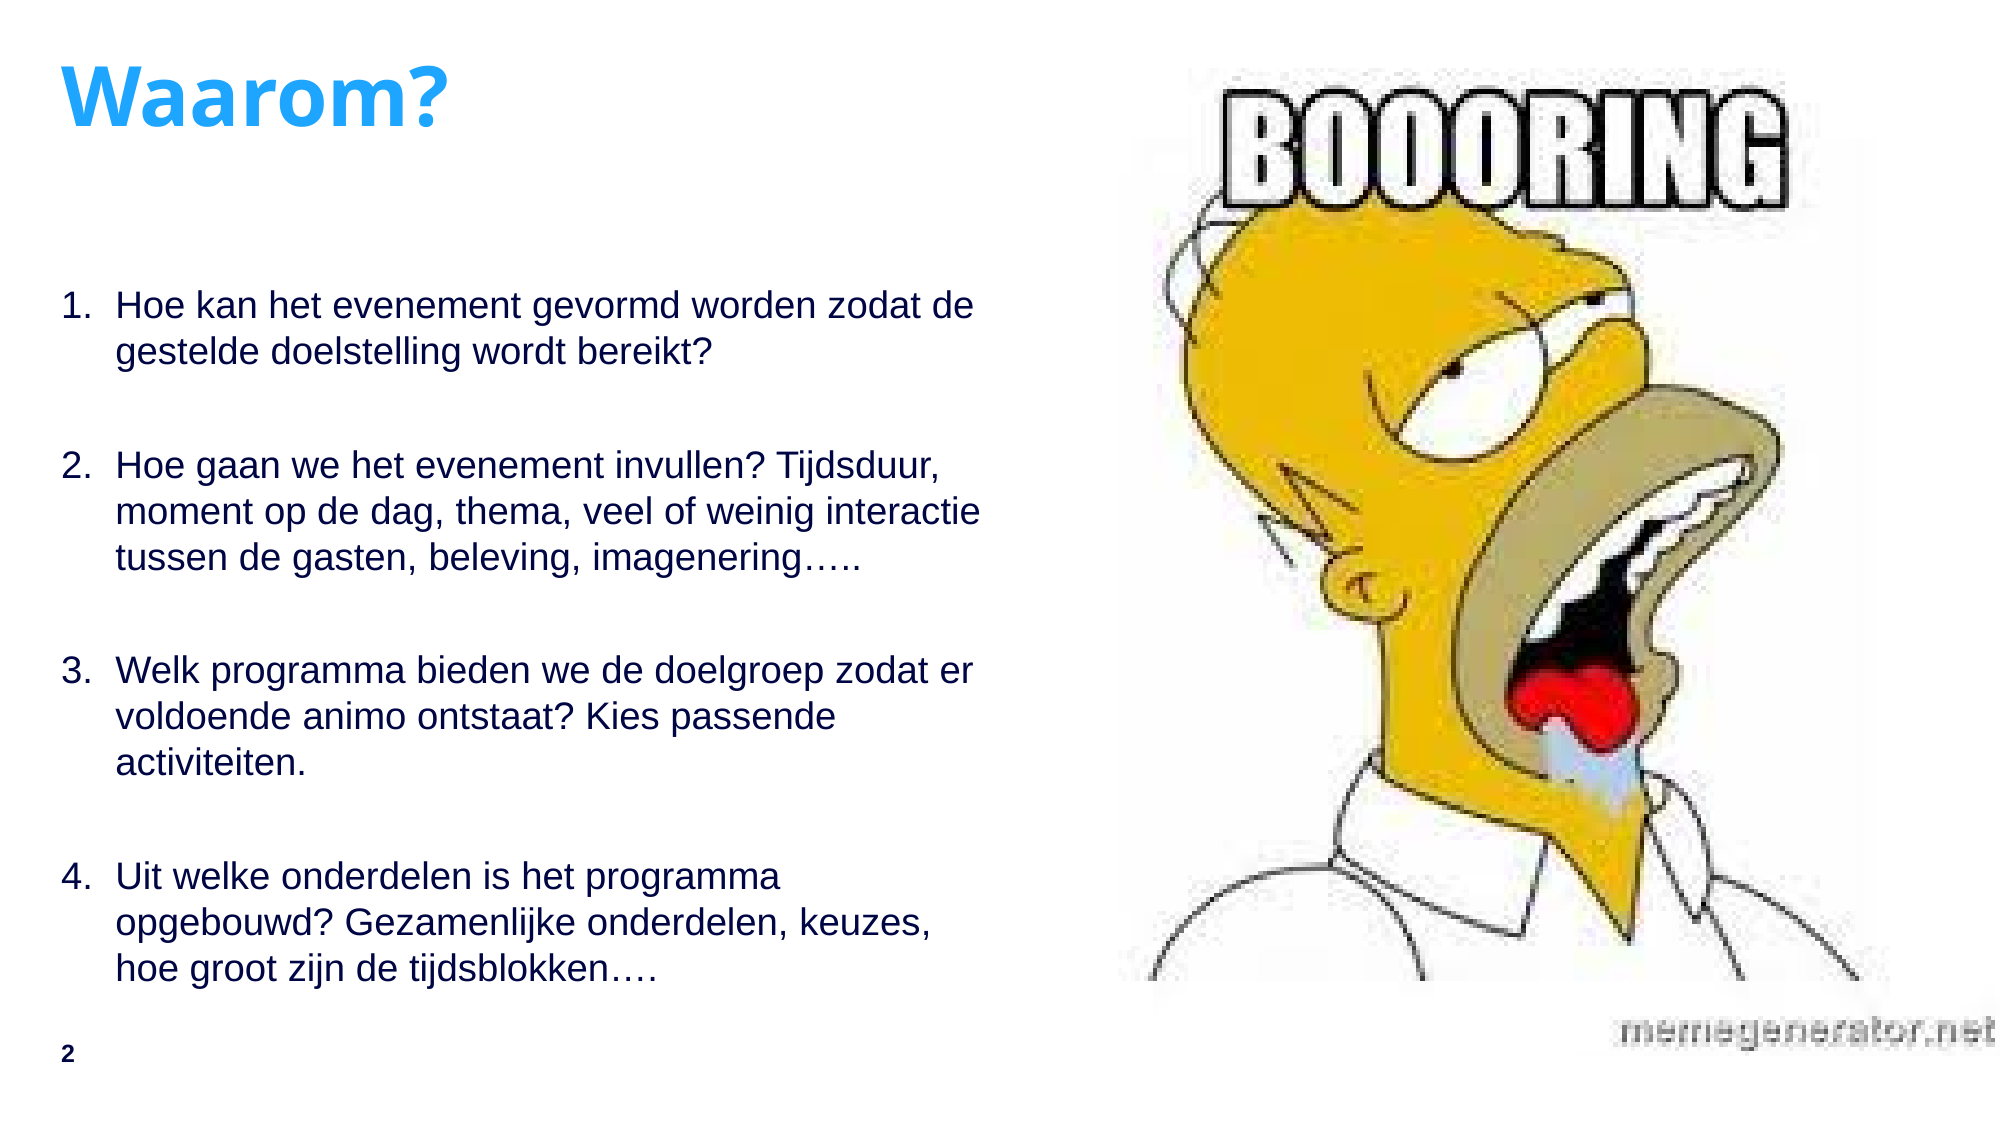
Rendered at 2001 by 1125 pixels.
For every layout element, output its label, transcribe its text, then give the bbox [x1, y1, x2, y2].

picture [1012, 68, 2000, 1056]
title Waarom? [60, 48, 986, 239]
slide_number 2 [60, 1037, 113, 1073]
text_box Hoe kan het evenement gevormd worden zodat de gestelde doelstelling wordt bereikt? Hoe gaan we het evenement invullen? Tijdsduur, moment op de dag, thema, veel of weinig interactie tussen de gasten, beleving, imagenering….. Welk programma bieden we de doelgroep zodat er voldoende animo ontstaat? Kies passende activiteiten. Uit welke onderdelen is het programma opgebouwd? Gezamenlijke onderdelen, keuzes, hoe groot zijn de tijdsblokken…. [60, 280, 987, 1006]
